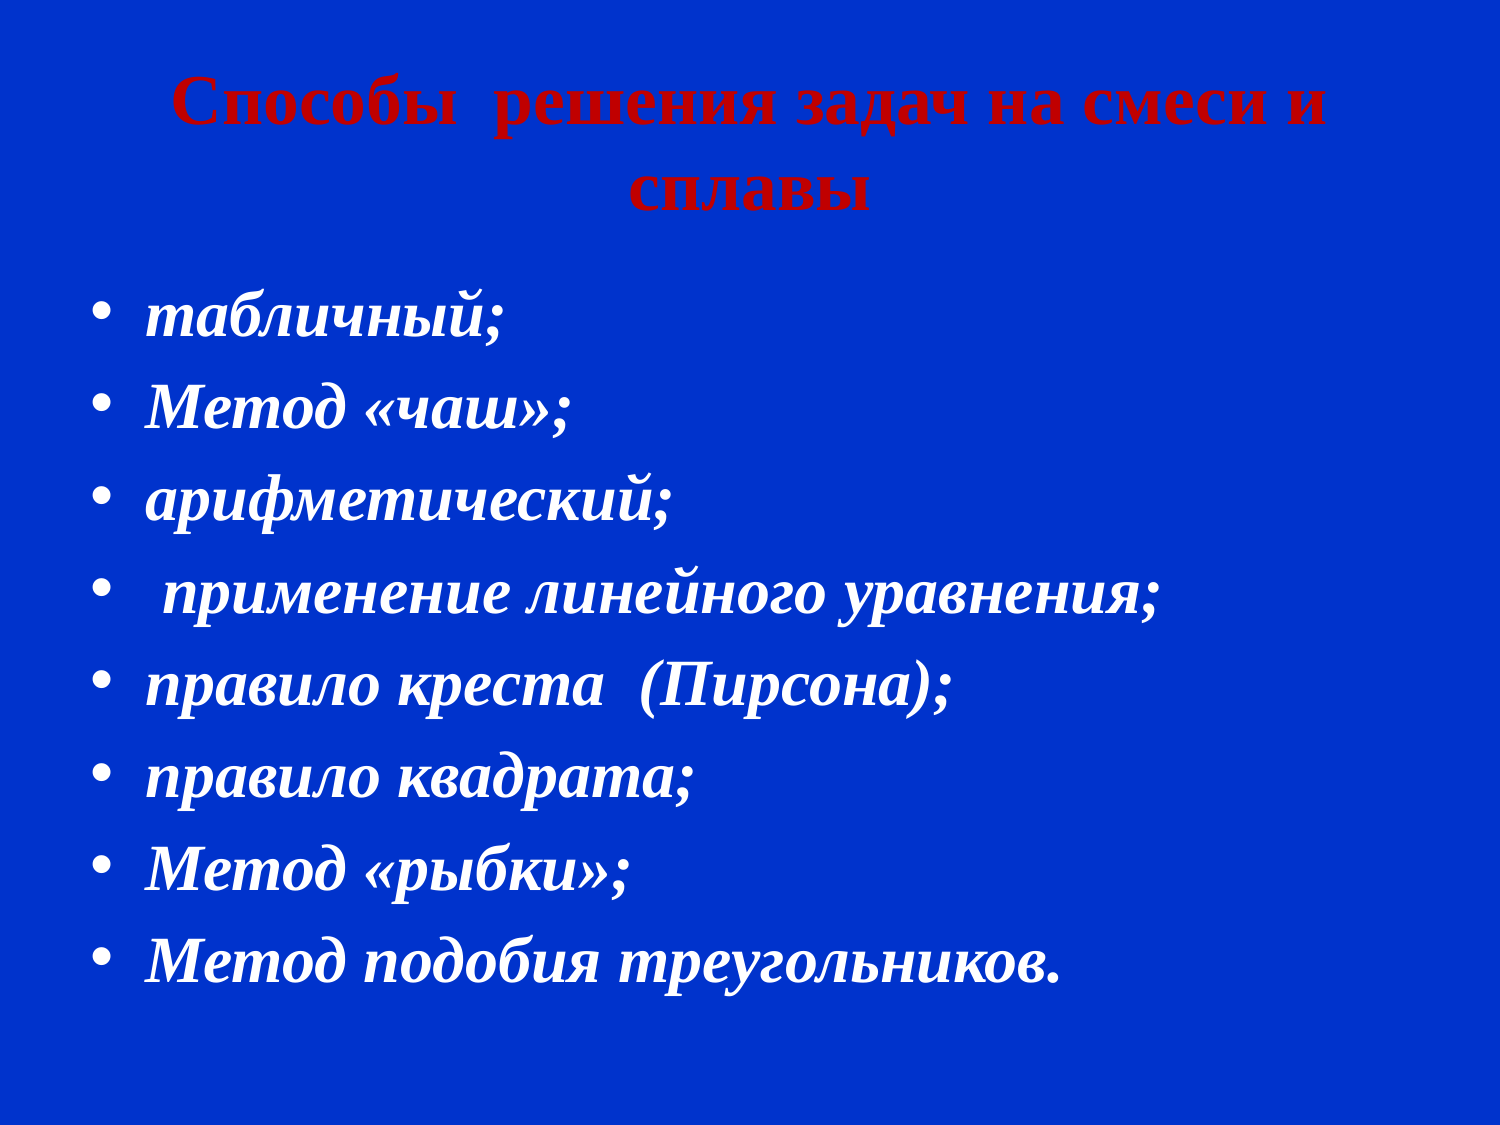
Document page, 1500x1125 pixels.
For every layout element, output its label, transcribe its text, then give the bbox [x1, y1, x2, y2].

list табличный; Метод «чаш»; арифметический; применение линейного уравнения; правило креста (Пирсона); правило квадрата; Метод «рыбки»; Метод подобия треугольников. [75, 262, 1425, 1005]
title Способы решения задач на смеси и сплавы [75, 45, 1425, 233]
